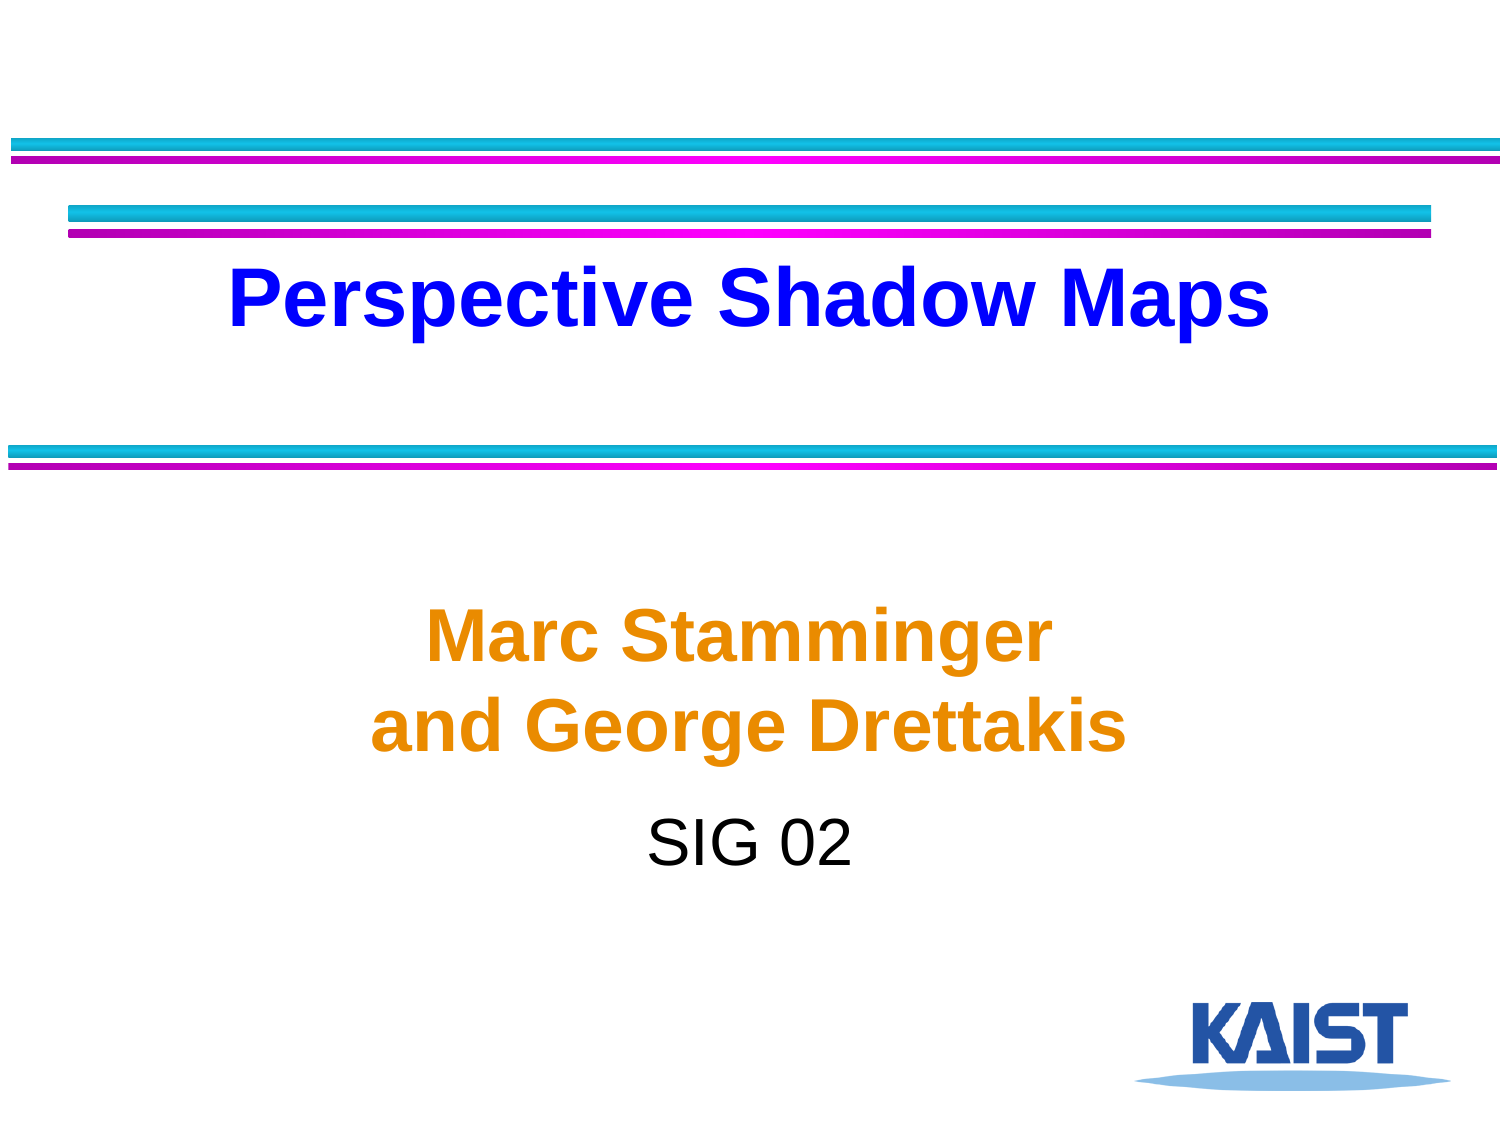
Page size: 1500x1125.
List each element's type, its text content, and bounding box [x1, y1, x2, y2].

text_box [10, 138, 1500, 164]
text_box Marc Stamminger and George Drettakis SIG 02 [81, 578, 1419, 887]
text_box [8, 444, 1498, 471]
picture [1134, 1002, 1451, 1091]
text_box Perspective Shadow Maps [0, 138, 1500, 462]
